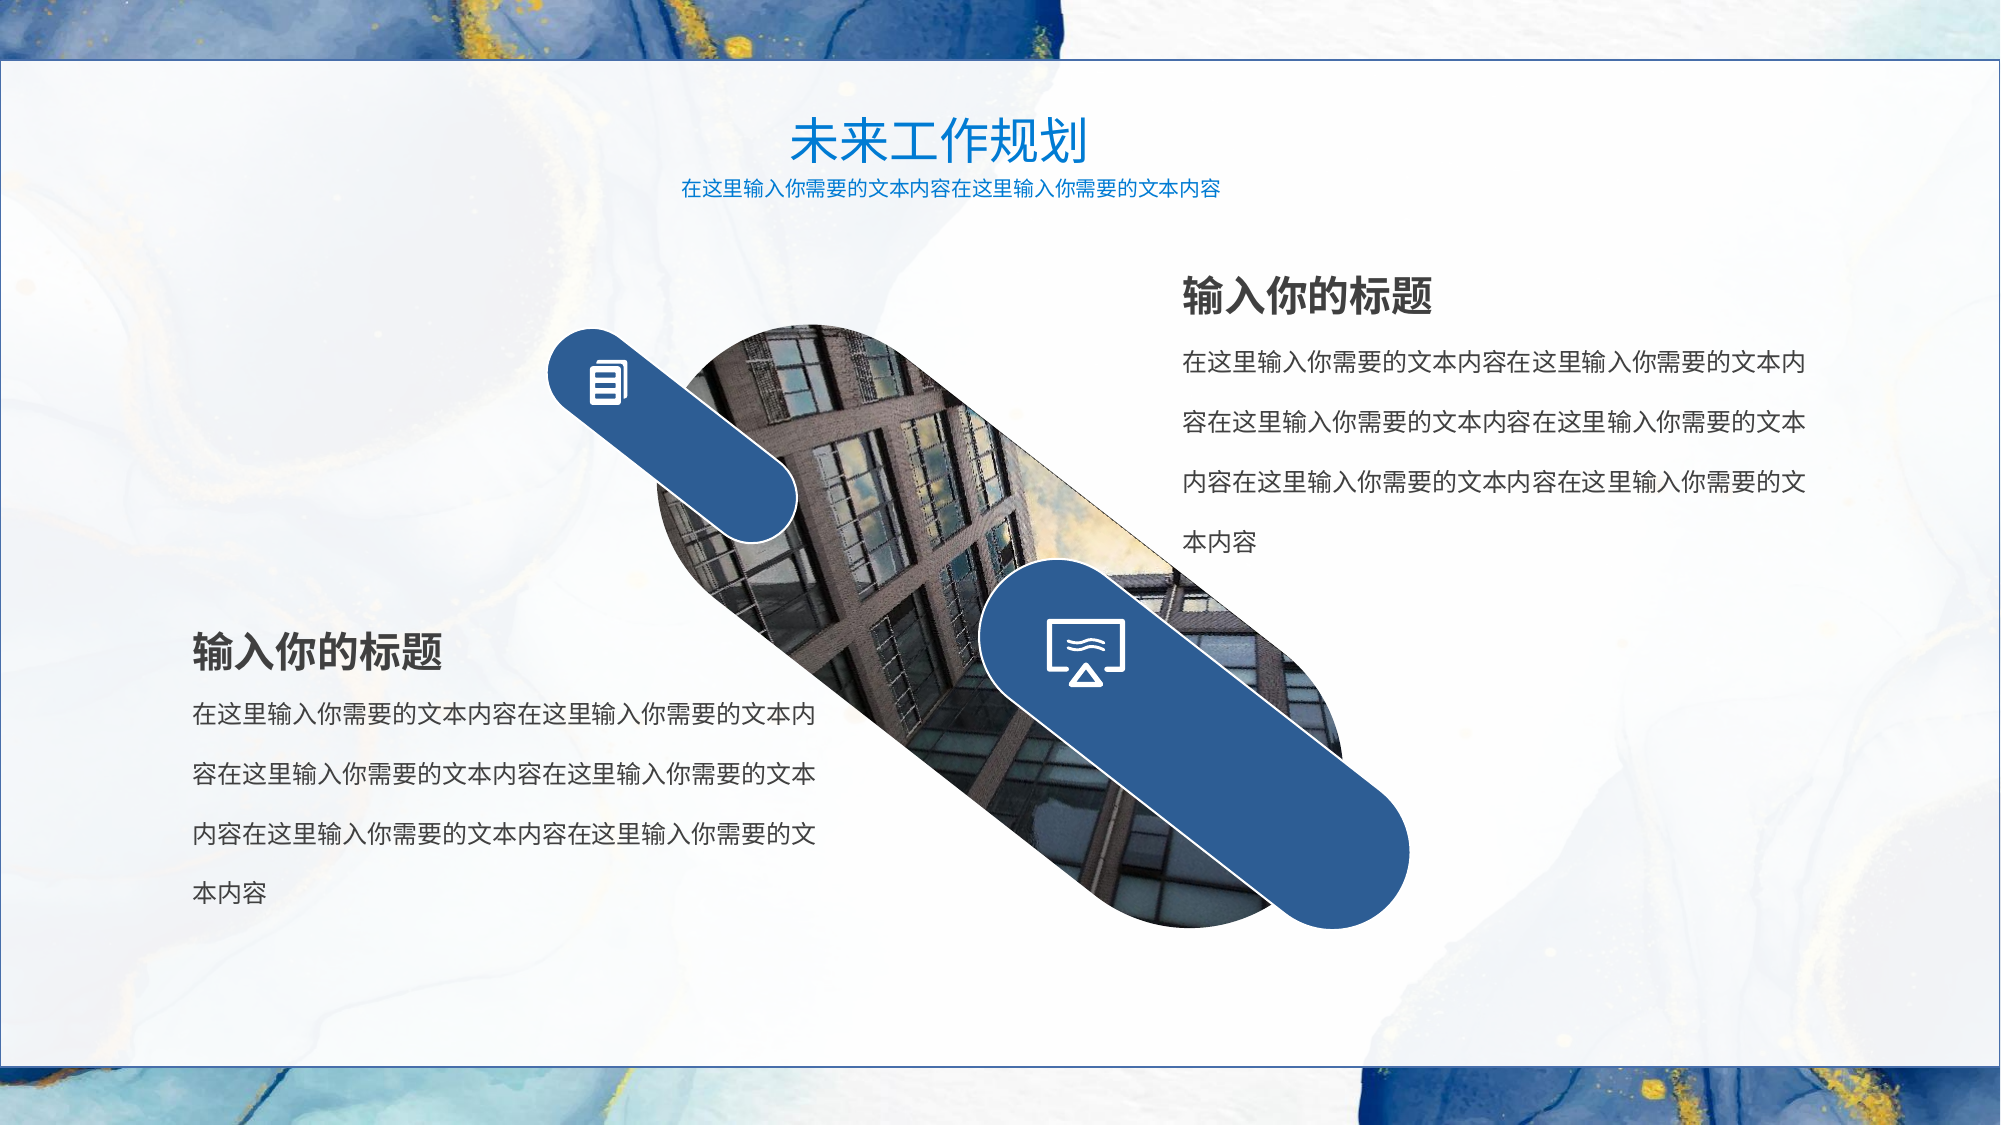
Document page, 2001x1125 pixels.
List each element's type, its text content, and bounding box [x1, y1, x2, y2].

picture [0, 0, 2001, 1125]
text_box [525, 362, 819, 481]
text_box 未来工作规划 [774, 101, 1128, 167]
picture [1002, 823, 1238, 929]
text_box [1167, 262, 1824, 567]
picture [605, 324, 1395, 780]
text_box [0, 59, 2000, 1068]
text_box 在这里输入你需要的文本内容在这里输入你需要的文本内容 [623, 167, 1280, 208]
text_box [177, 618, 834, 919]
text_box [941, 618, 1448, 823]
